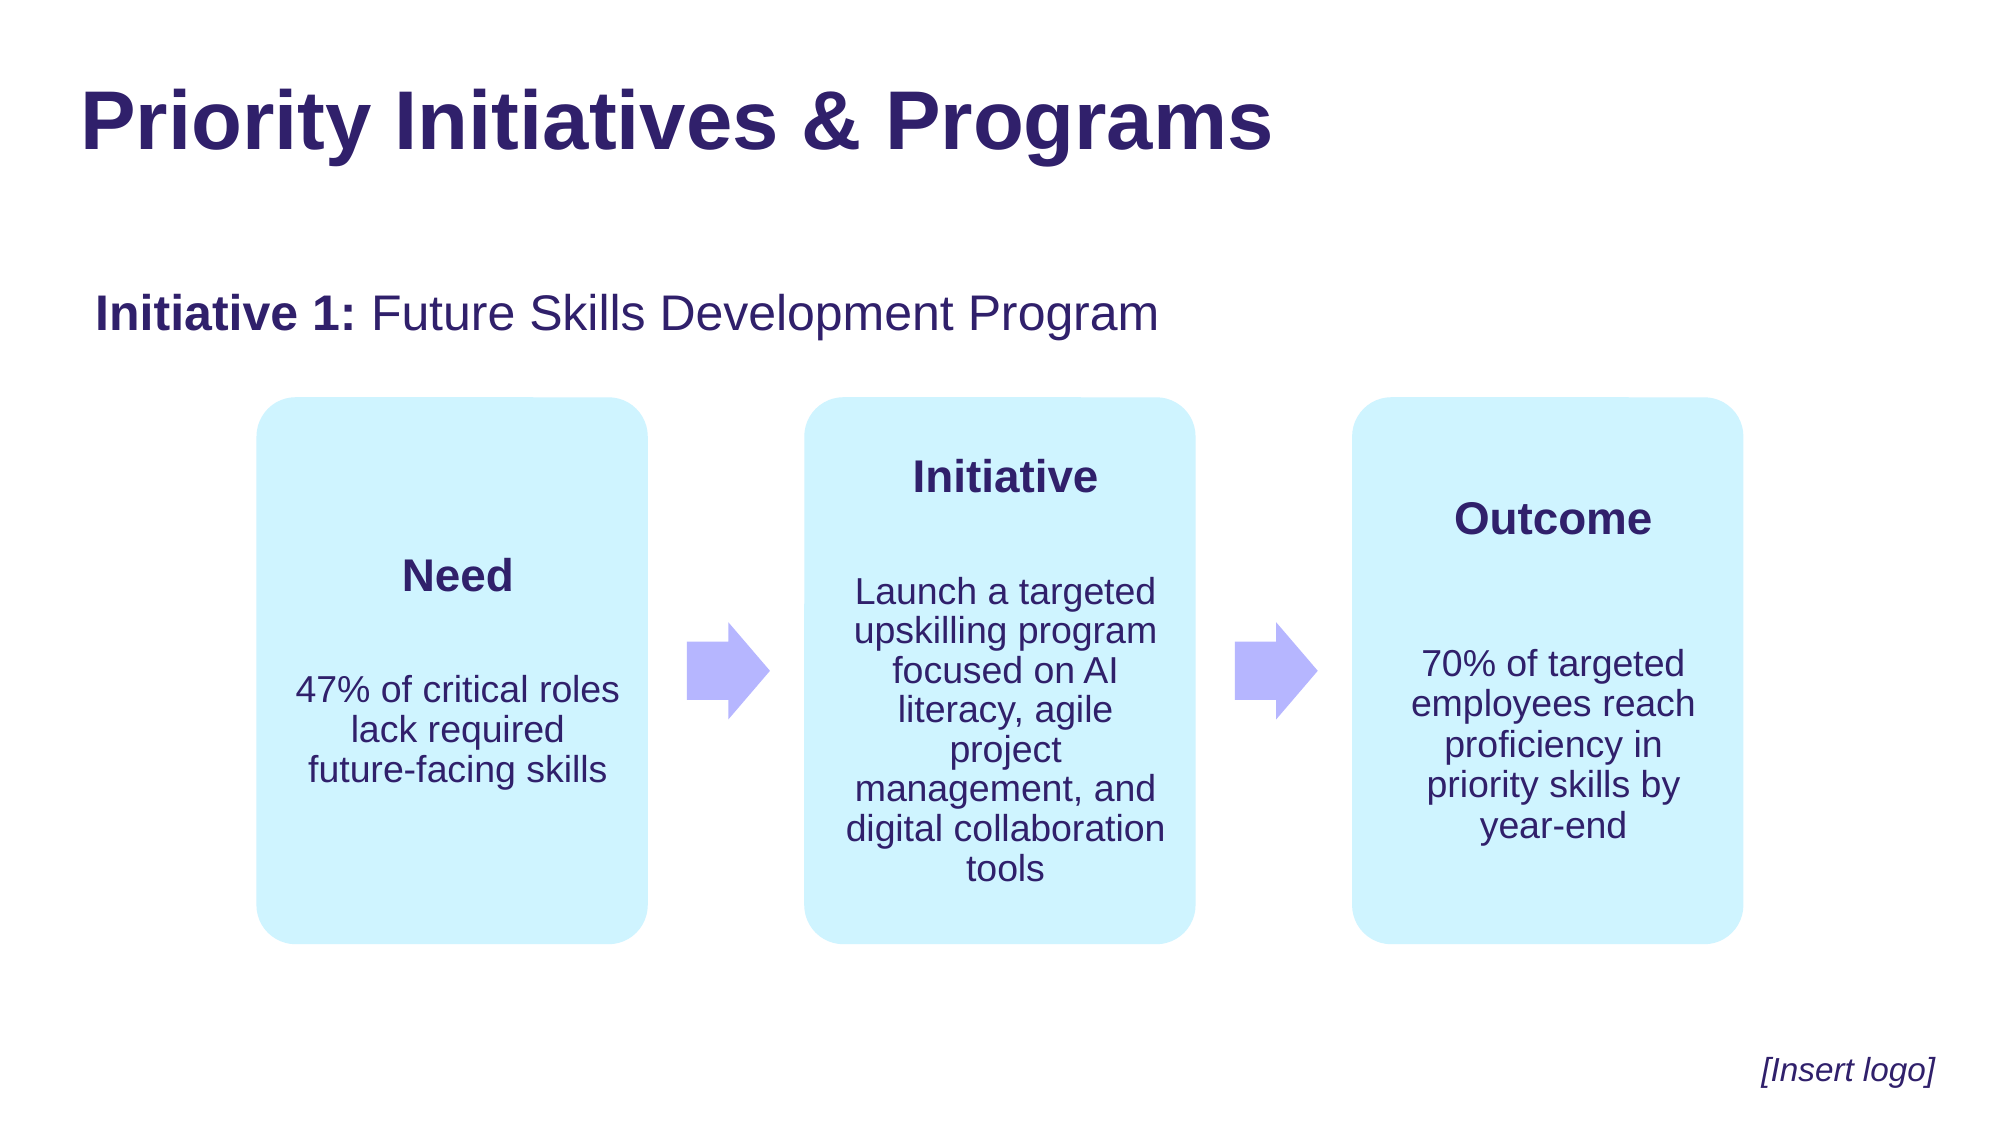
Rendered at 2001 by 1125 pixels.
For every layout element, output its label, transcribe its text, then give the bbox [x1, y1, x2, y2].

title Priority Initiatives & Programs [80, 78, 1922, 178]
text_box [255, 397, 1745, 945]
text_box Initiative 1: Future Skills Development Program [80, 273, 1632, 348]
title [Insert logo] [1744, 1007, 1976, 1074]
